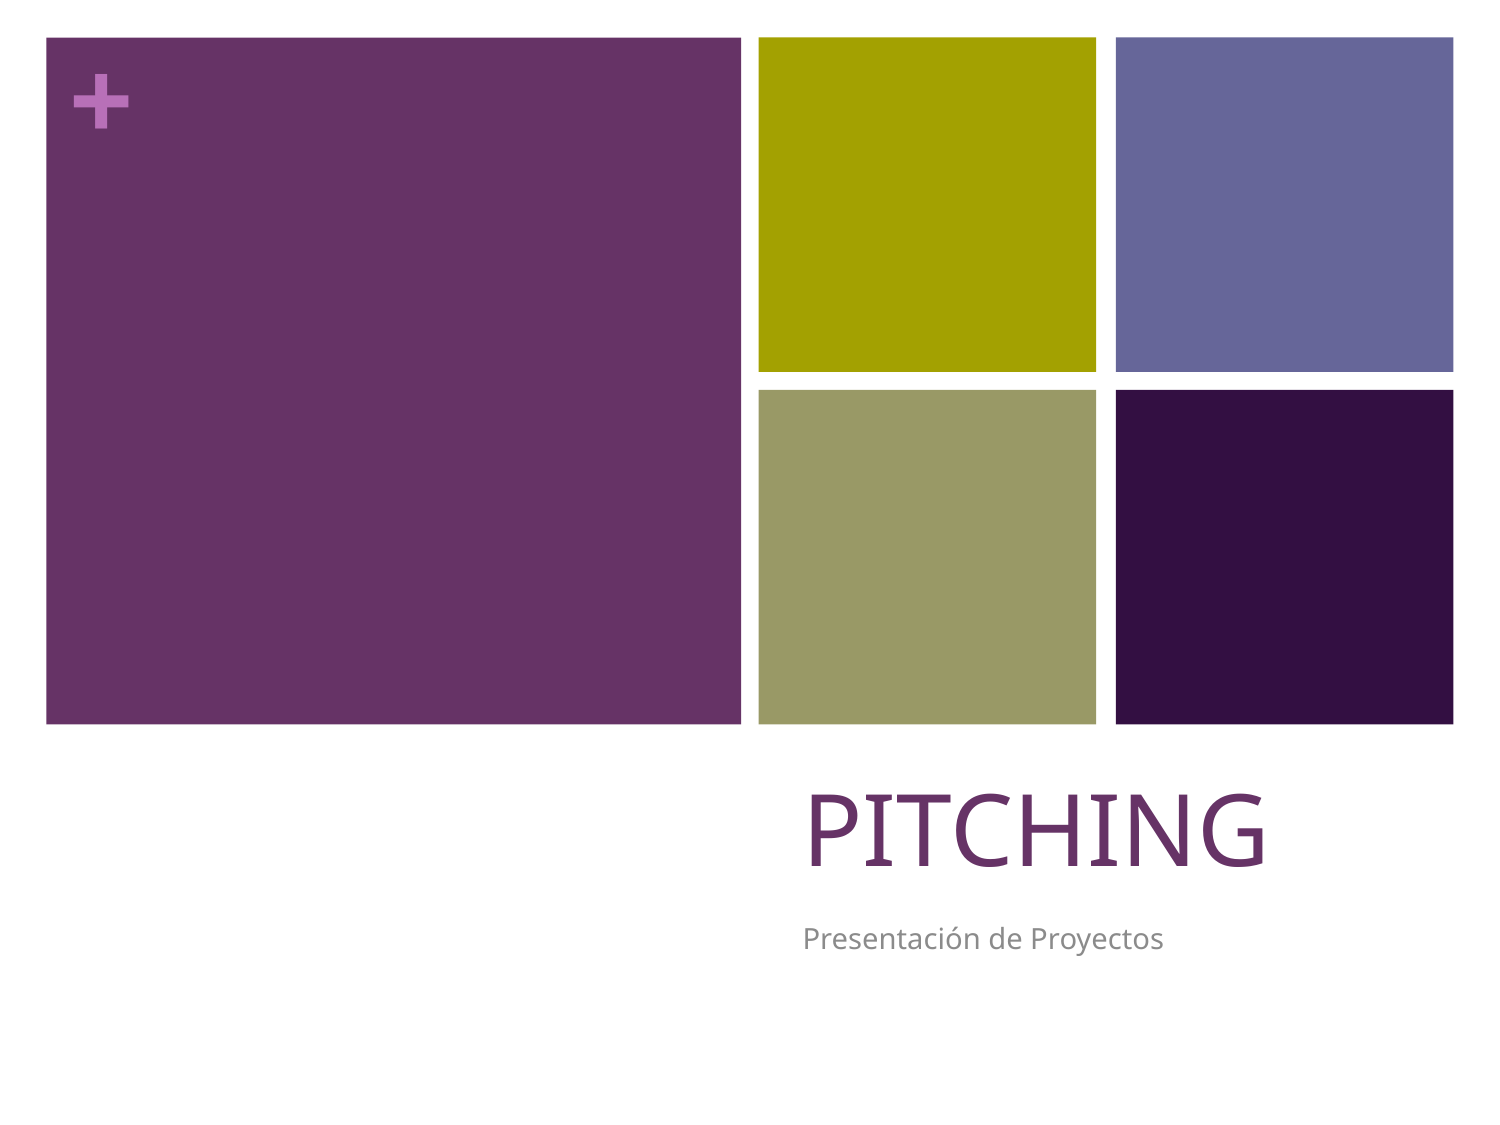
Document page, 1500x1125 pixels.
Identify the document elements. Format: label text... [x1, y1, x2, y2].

subtitle Presentación de Proyectos [787, 912, 1450, 1036]
title PITCHING [787, 758, 1450, 912]
